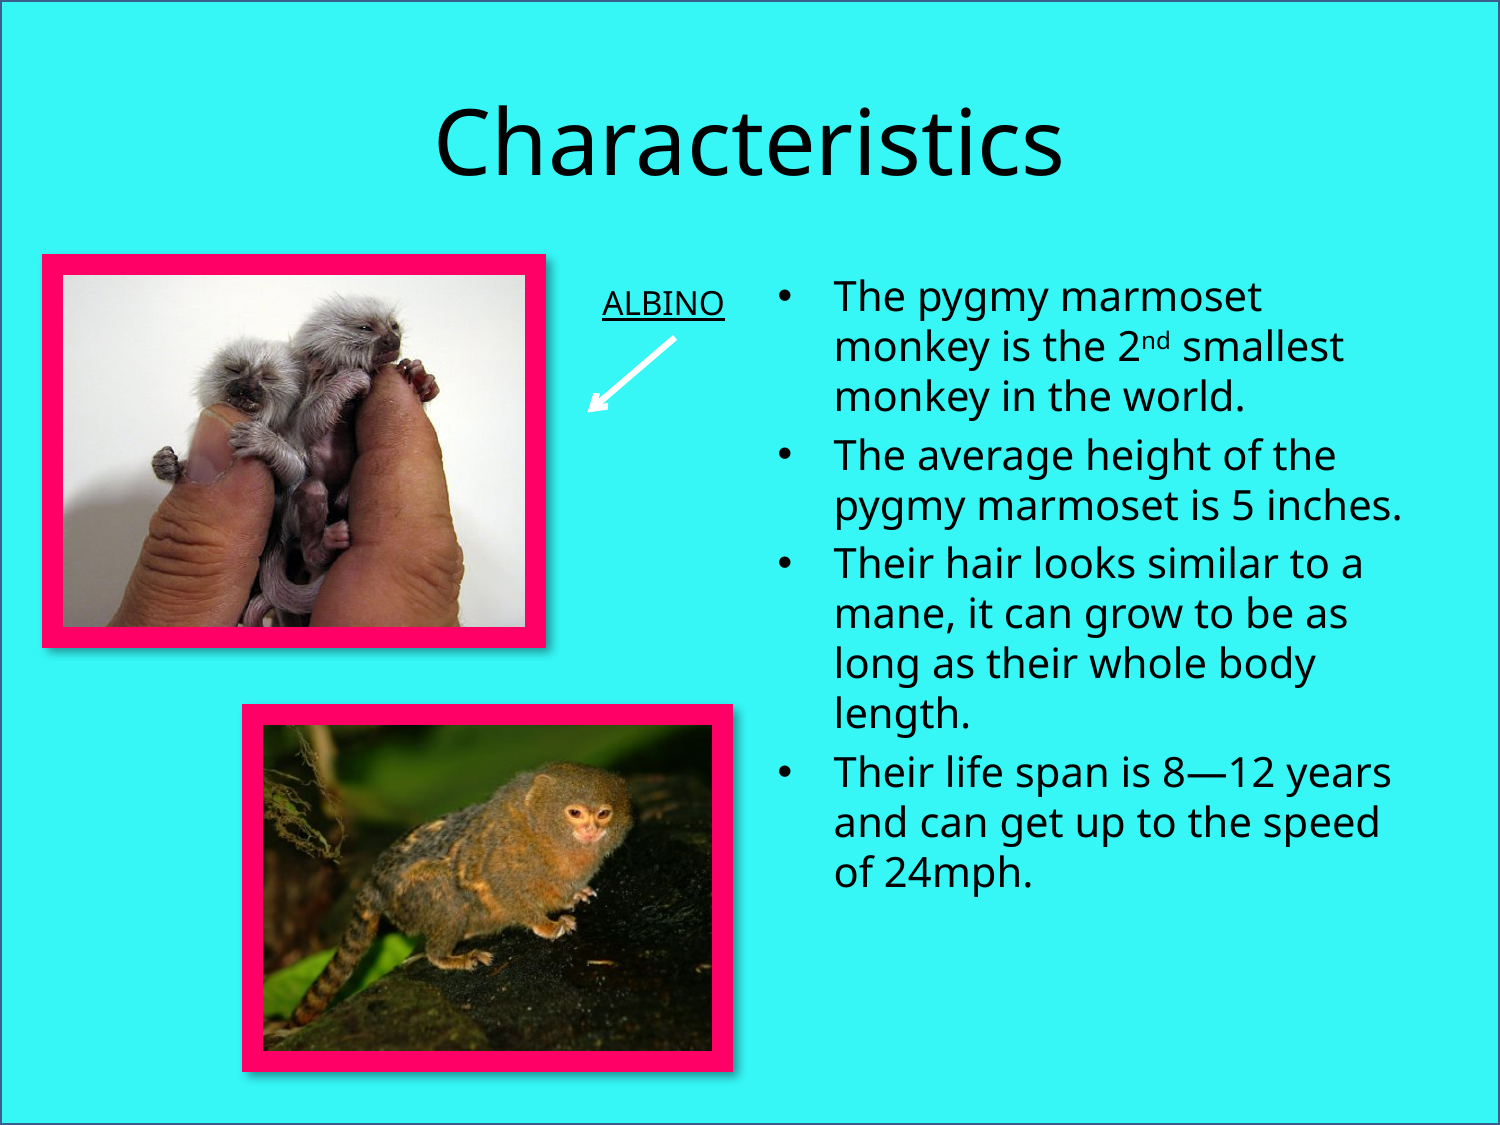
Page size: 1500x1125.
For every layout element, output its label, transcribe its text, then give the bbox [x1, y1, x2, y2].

title Characteristics [75, 45, 1425, 233]
picture [62, 274, 526, 628]
text_box ALBINO [587, 274, 763, 330]
picture [262, 724, 713, 1052]
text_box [587, 337, 676, 413]
text_box [0, 0, 1500, 1125]
list The pygmy marmoset monkey is the 2nd smallest monkey in the world. The average height of the pygmy marmoset is 5 inches. Their hair looks similar to a mane, it can grow to be as long as their whole body length. Their life span is 8—12 years and can get up to the speed of 24mph. [762, 262, 1425, 1005]
